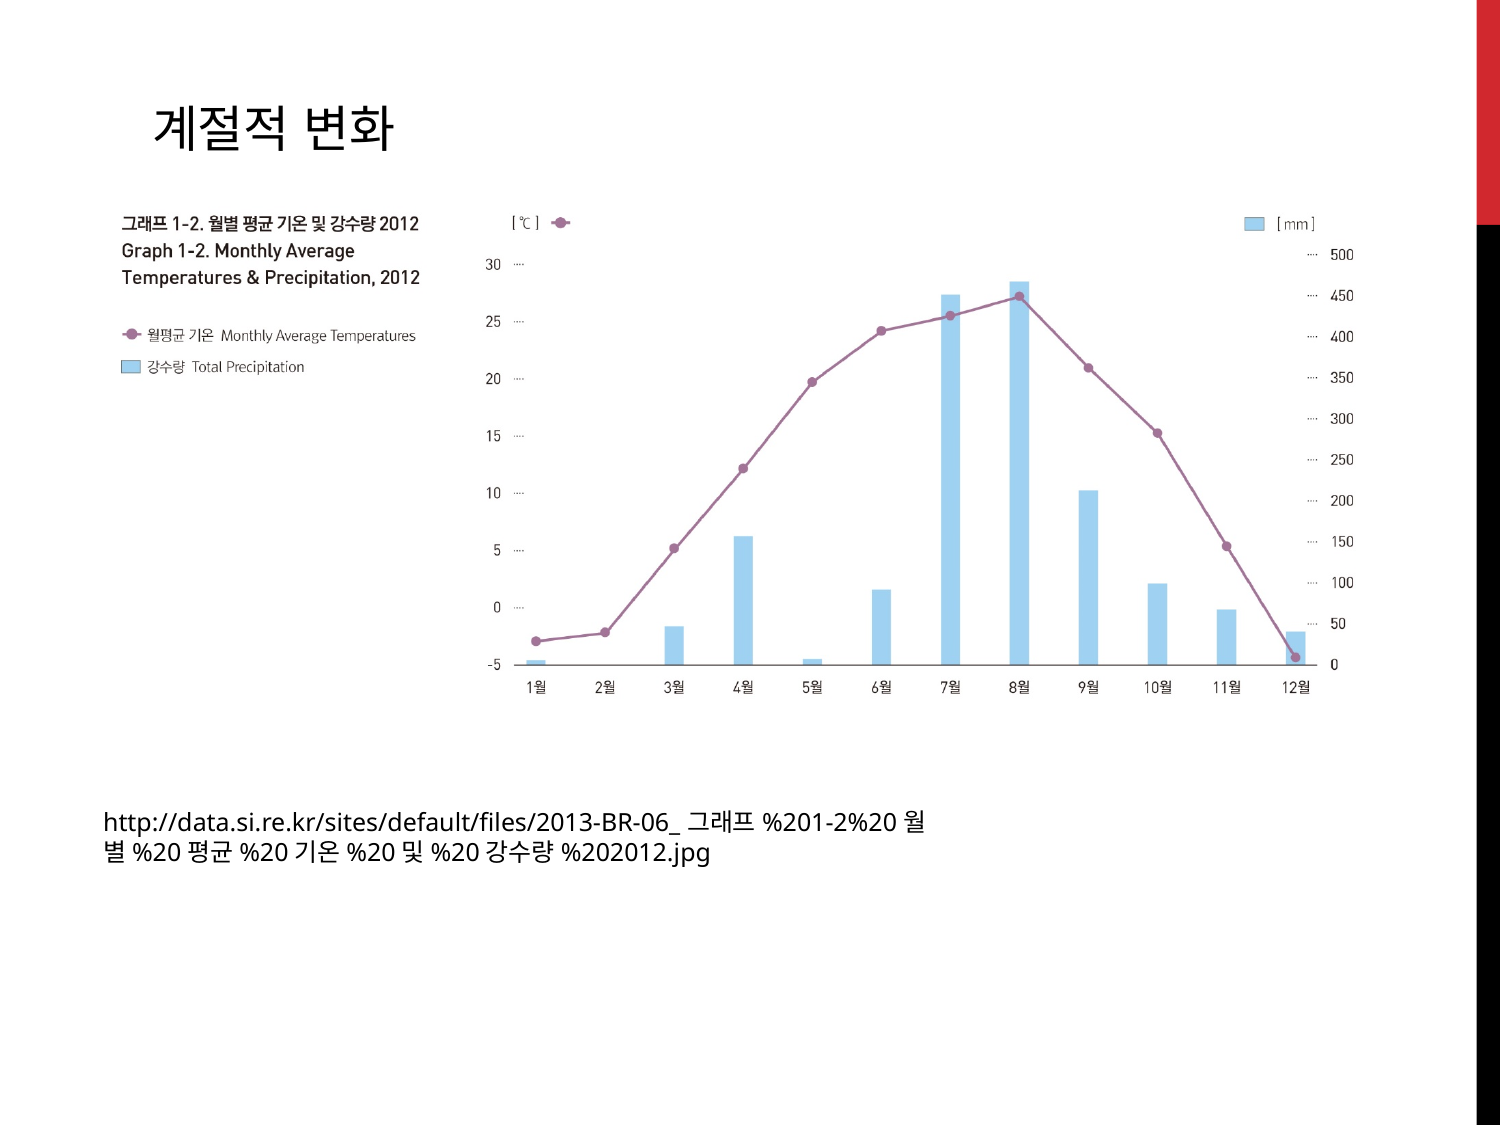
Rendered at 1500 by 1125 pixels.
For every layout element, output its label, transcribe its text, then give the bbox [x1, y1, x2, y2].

picture [87, 183, 1403, 723]
text_box 계절적 변화 [137, 89, 412, 165]
text_box http://data.si.re.kr/sites/default/files/2013-BR-06_그래프%201-2%20월별%20평균%20기온%20및%20강수량%202012.jpg [88, 798, 998, 874]
